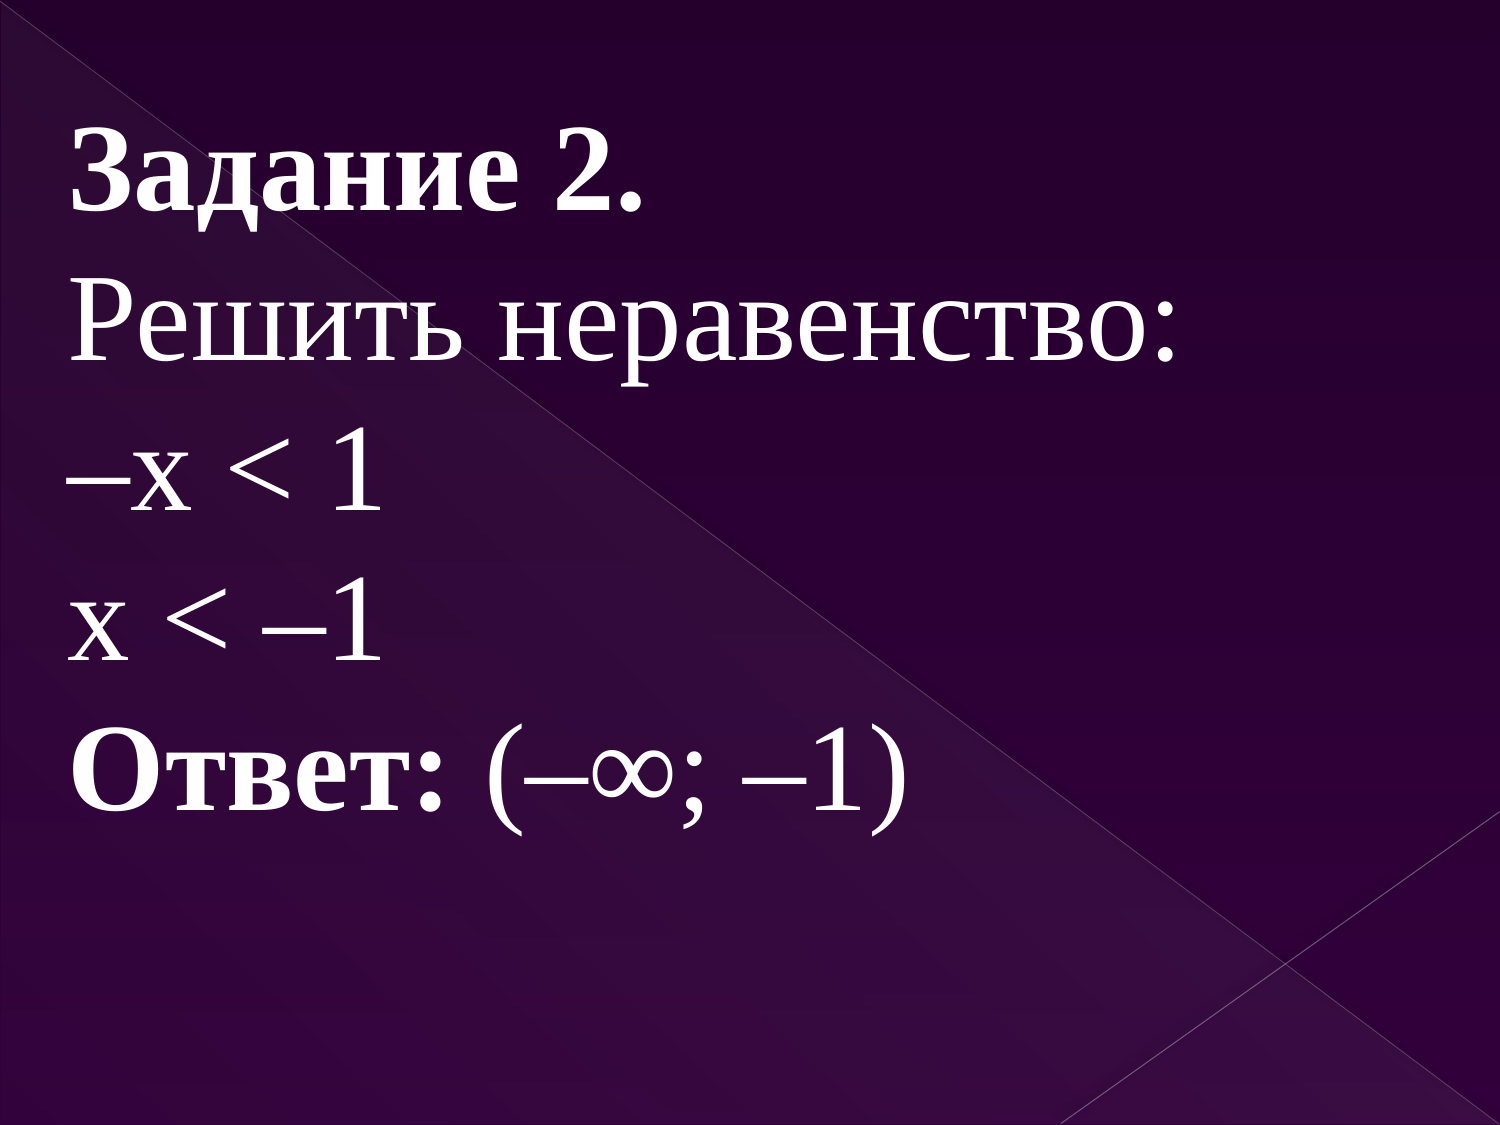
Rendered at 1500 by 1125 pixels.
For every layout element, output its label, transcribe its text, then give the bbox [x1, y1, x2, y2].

text_box Задание 2. Решить неравенство: –х < 1 x < –1 Ответ: (–∞; –1) [53, 78, 1447, 843]
